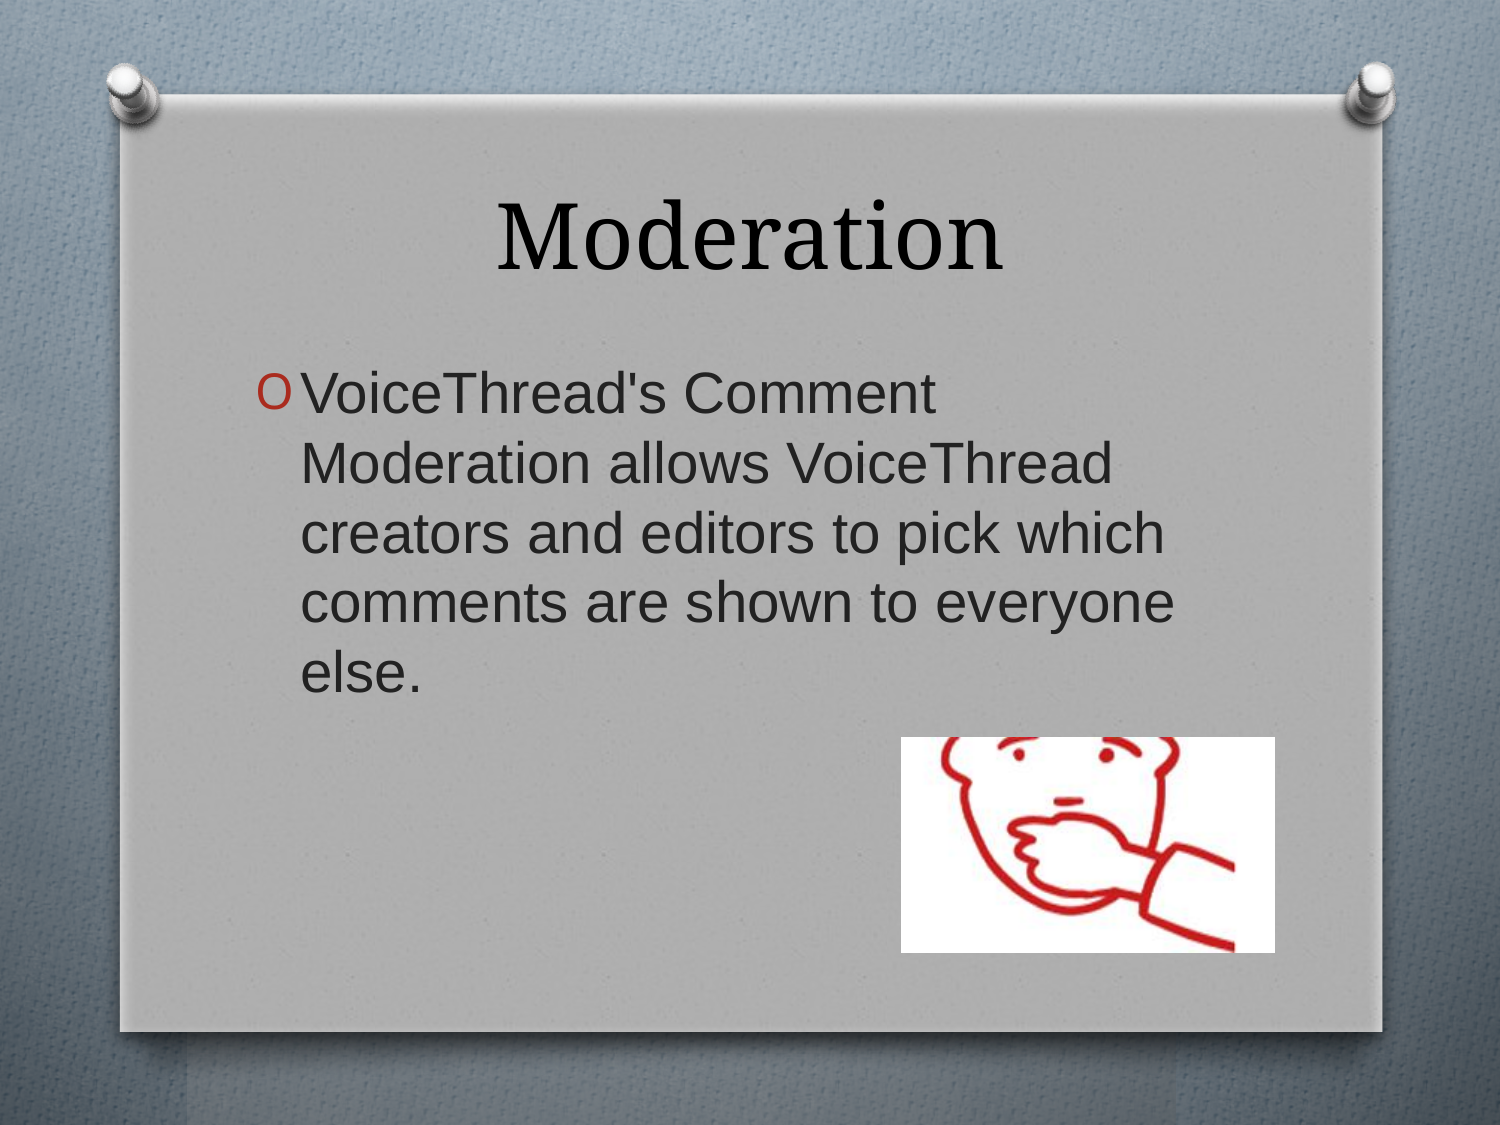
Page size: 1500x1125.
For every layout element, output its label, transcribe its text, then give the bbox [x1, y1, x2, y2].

picture [1317, 35, 1439, 156]
list VoiceThread's Comment Moderation allows VoiceThread creators and editors to pick which comments are shown to everyone else. [240, 347, 1257, 939]
picture [901, 737, 1276, 953]
title Moderation [179, 134, 1323, 332]
picture [75, 29, 198, 153]
